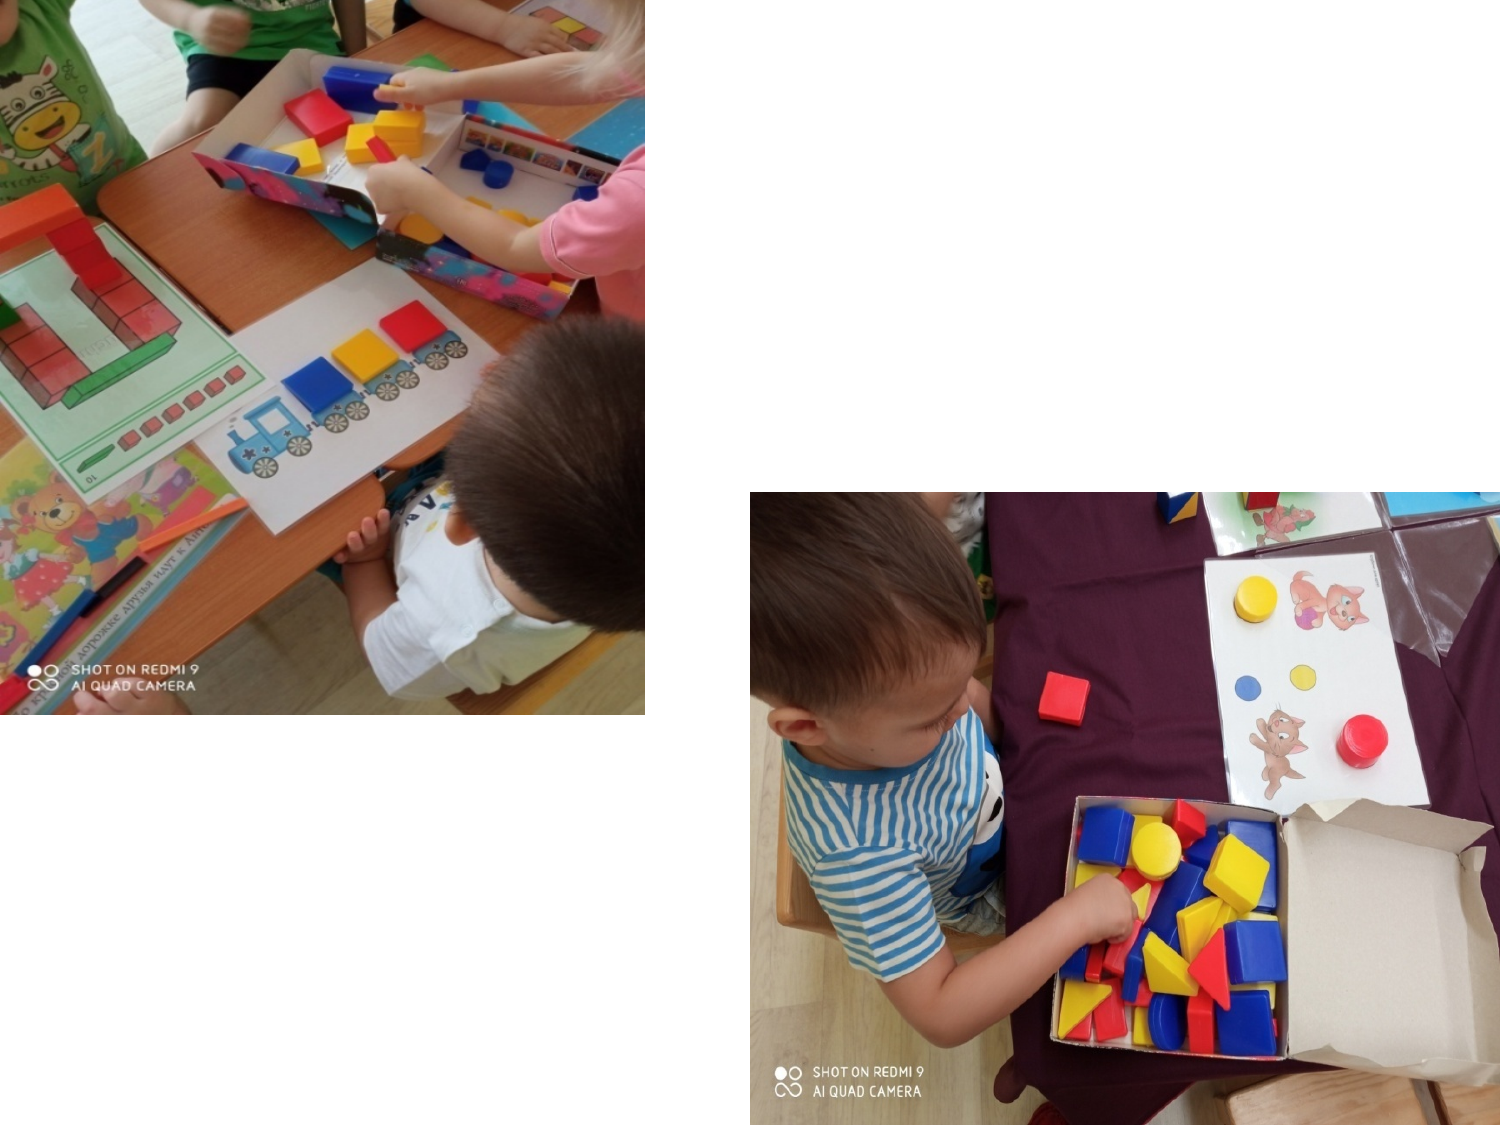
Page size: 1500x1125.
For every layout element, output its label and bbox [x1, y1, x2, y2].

list [0, 0, 645, 716]
picture [749, 491, 1500, 1125]
